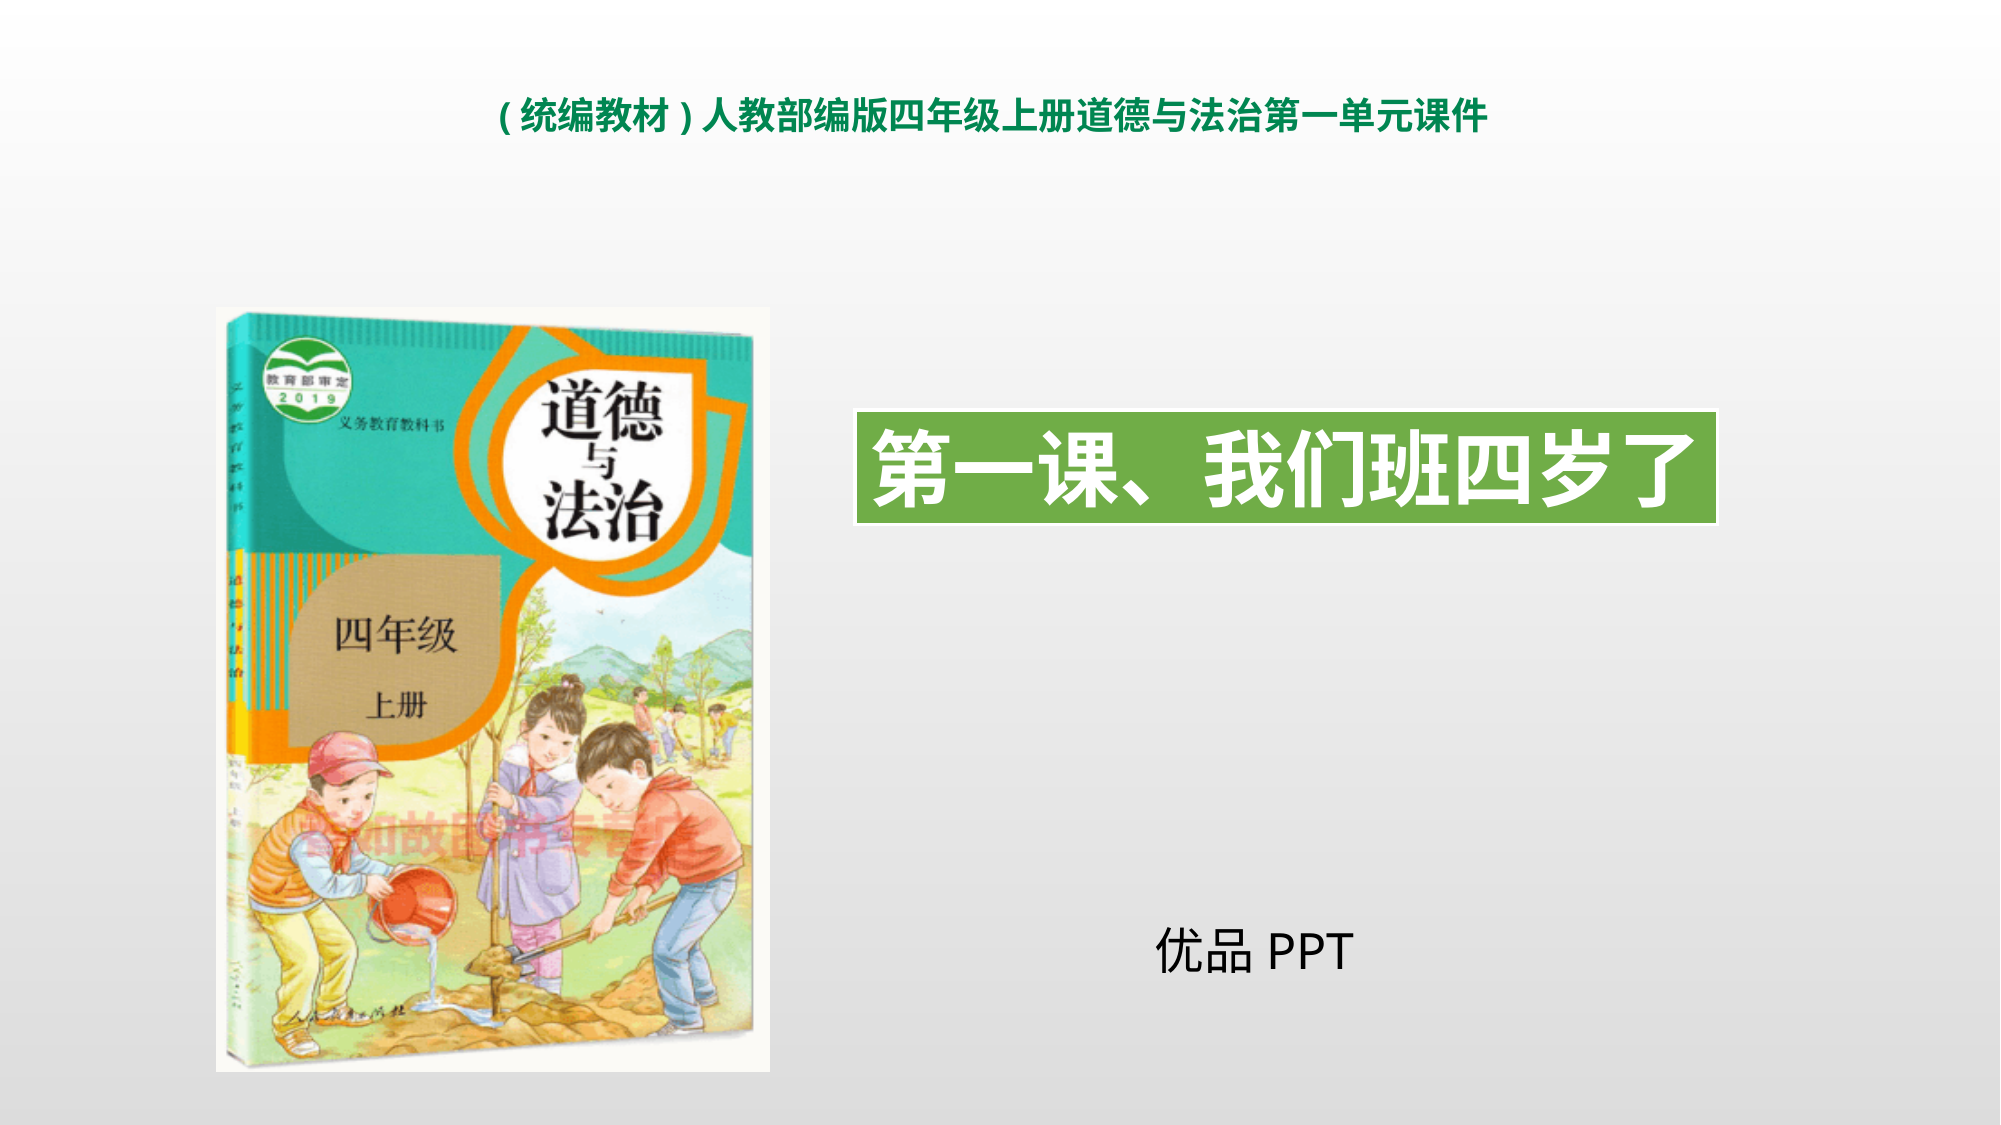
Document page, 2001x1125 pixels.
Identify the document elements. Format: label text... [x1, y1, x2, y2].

picture [216, 307, 770, 1072]
text_box 优品PPT [1083, 906, 1426, 988]
text_box 第一课、我们班四岁了 [853, 408, 1719, 526]
text_box (统编教材)人教部编版四年级上册道德与法治第一单元课件 [295, 79, 1693, 149]
